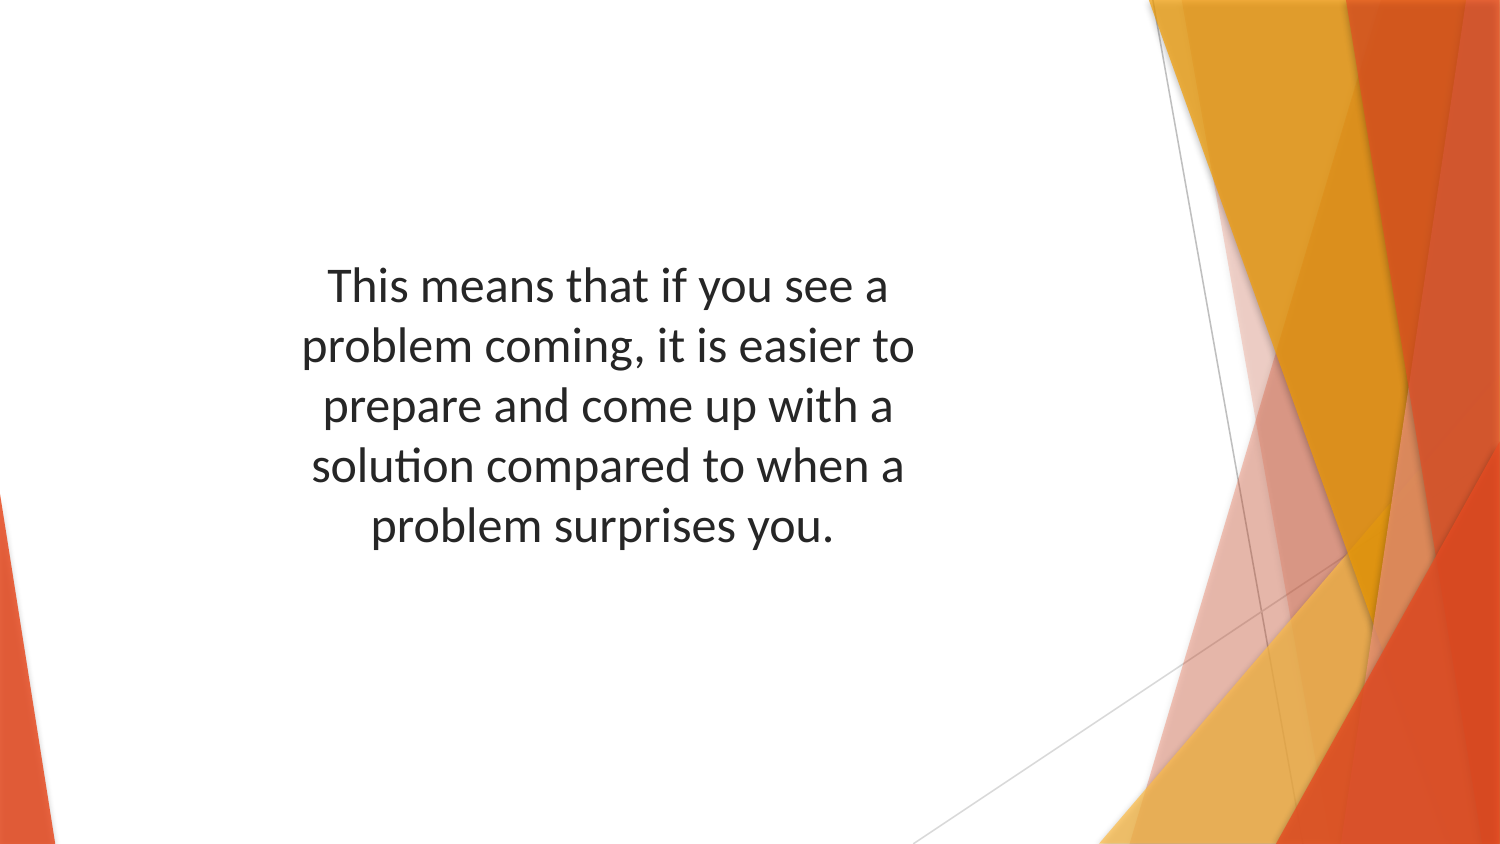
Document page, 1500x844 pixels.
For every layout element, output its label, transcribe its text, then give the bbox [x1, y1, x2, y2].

list This means that if you see a problem coming, it is easier to prepare and come up with a solution compared to when a problem surprises you. [230, 244, 987, 588]
